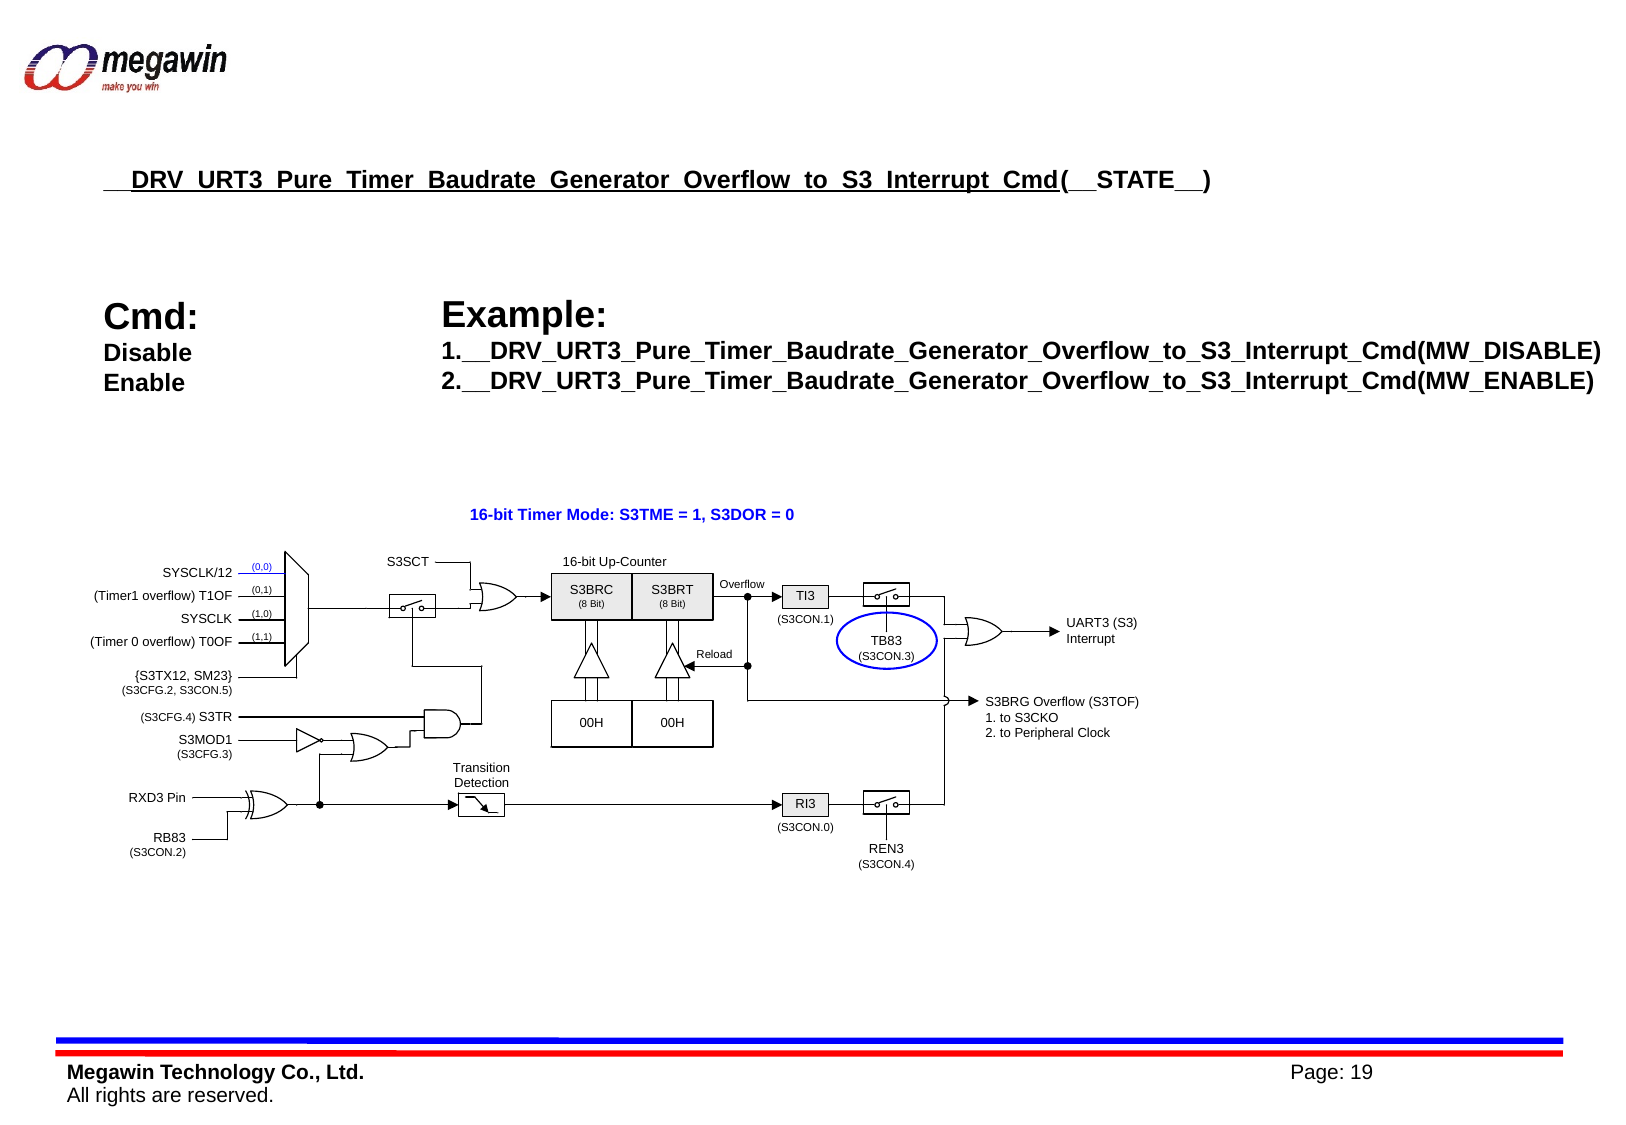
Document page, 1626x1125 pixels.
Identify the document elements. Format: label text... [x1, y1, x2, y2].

text_box Example: 1.__DRV_URT3_Pure_Timer_Baudrate_Generator_Overflow_to_S3_Interrupt_Cmd(MW_DISABLE) 2.__DRV_URT3_Pure_Timer_Baudrate_Generator_Overflow_to_S3_Interrupt_Cmd(MW_ENABLE) [426, 282, 1625, 403]
picture [19, 37, 231, 97]
text_box Cmd: Disable Enable [88, 284, 616, 404]
picture [88, 501, 1144, 874]
text_box __DRV_URT3_Pure_Timer_Baudrate_Generator_Overflow_to_S3_Interrupt_Cmd(__STATE__) [88, 156, 1615, 202]
